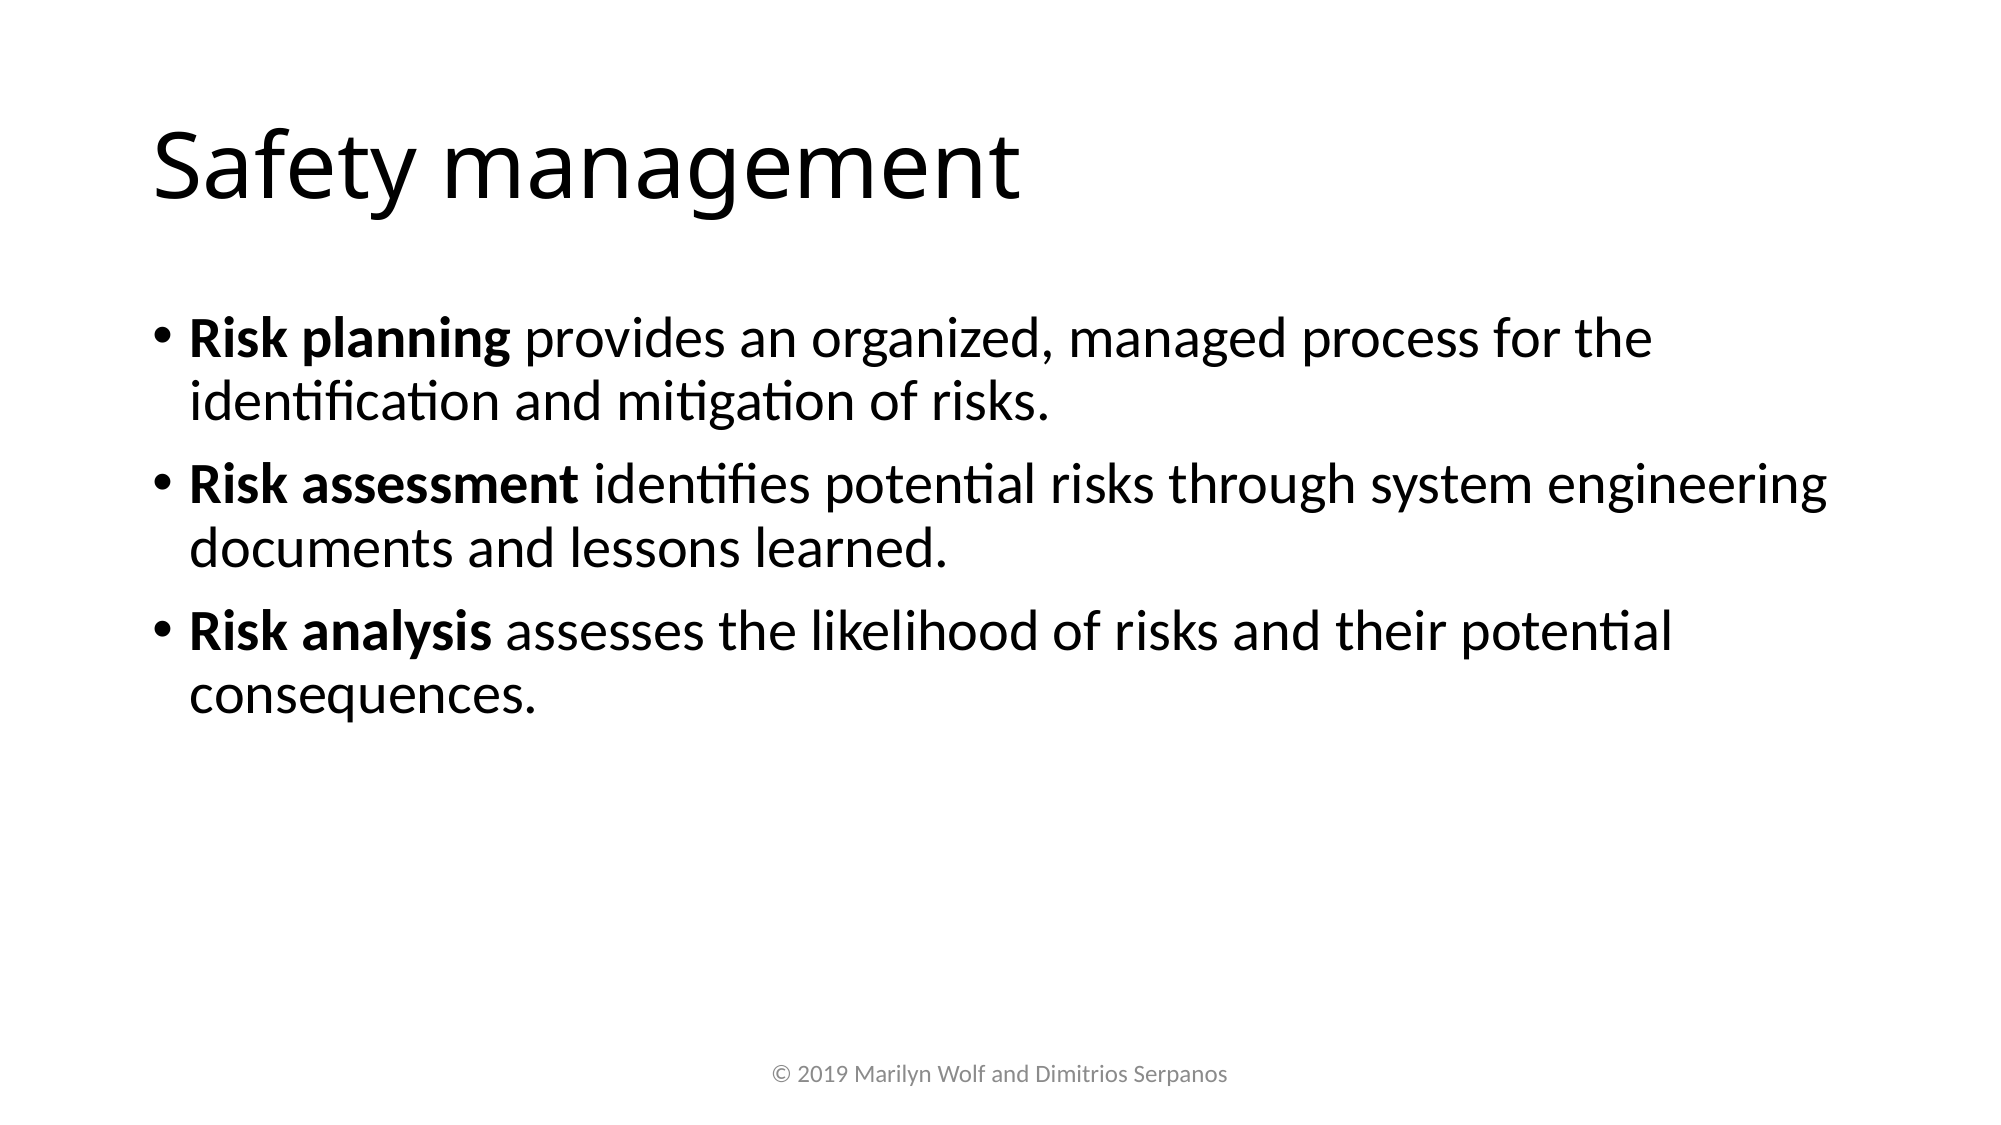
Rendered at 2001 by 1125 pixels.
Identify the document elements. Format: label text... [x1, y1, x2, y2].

title Safety management [137, 59, 1863, 278]
list Risk planning provides an organized, managed process for the identification and mitigation of risks. Risk assessment identifies potential risks through system engineering documents and lessons learned. Risk analysis assesses the likelihood of risks and their potential consequences. [137, 299, 1863, 1014]
footer © 2019 Marilyn Wolf and Dimitrios Serpanos [662, 1042, 1338, 1103]
